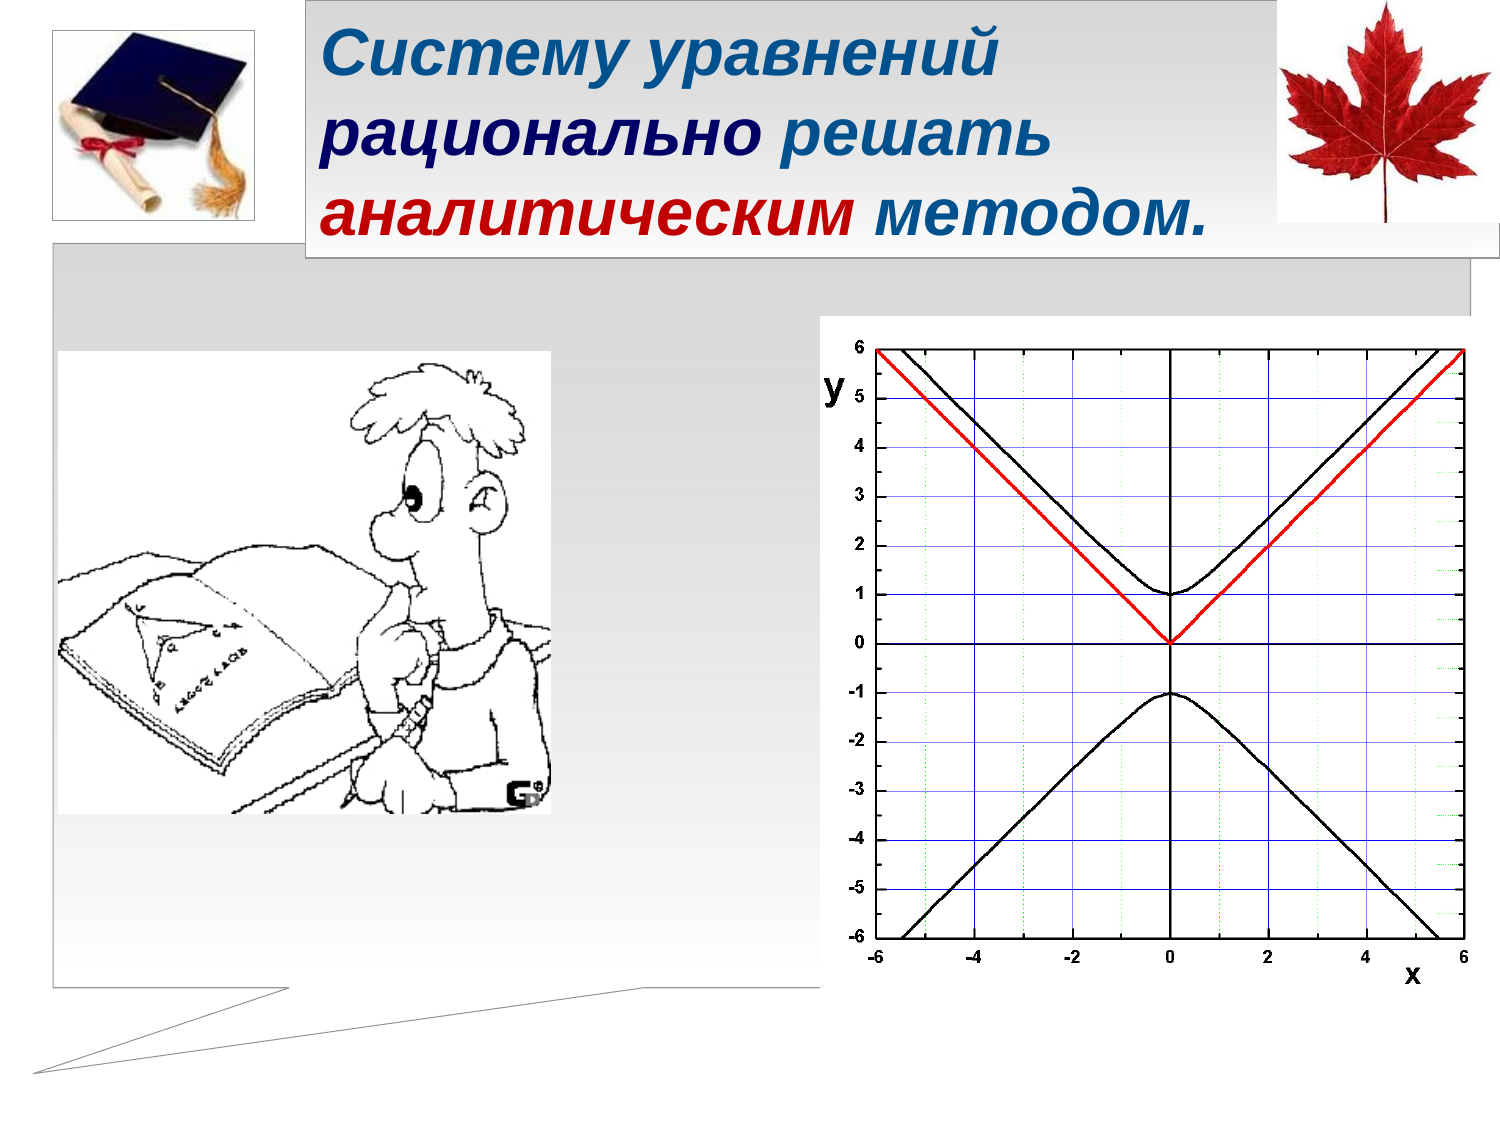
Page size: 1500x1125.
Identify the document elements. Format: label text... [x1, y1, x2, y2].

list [58, 351, 551, 815]
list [820, 316, 1500, 990]
picture [53, 31, 254, 220]
picture [1277, 0, 1500, 223]
title Систему уравнений рационально решать аналитическим методом. [305, 0, 1500, 259]
